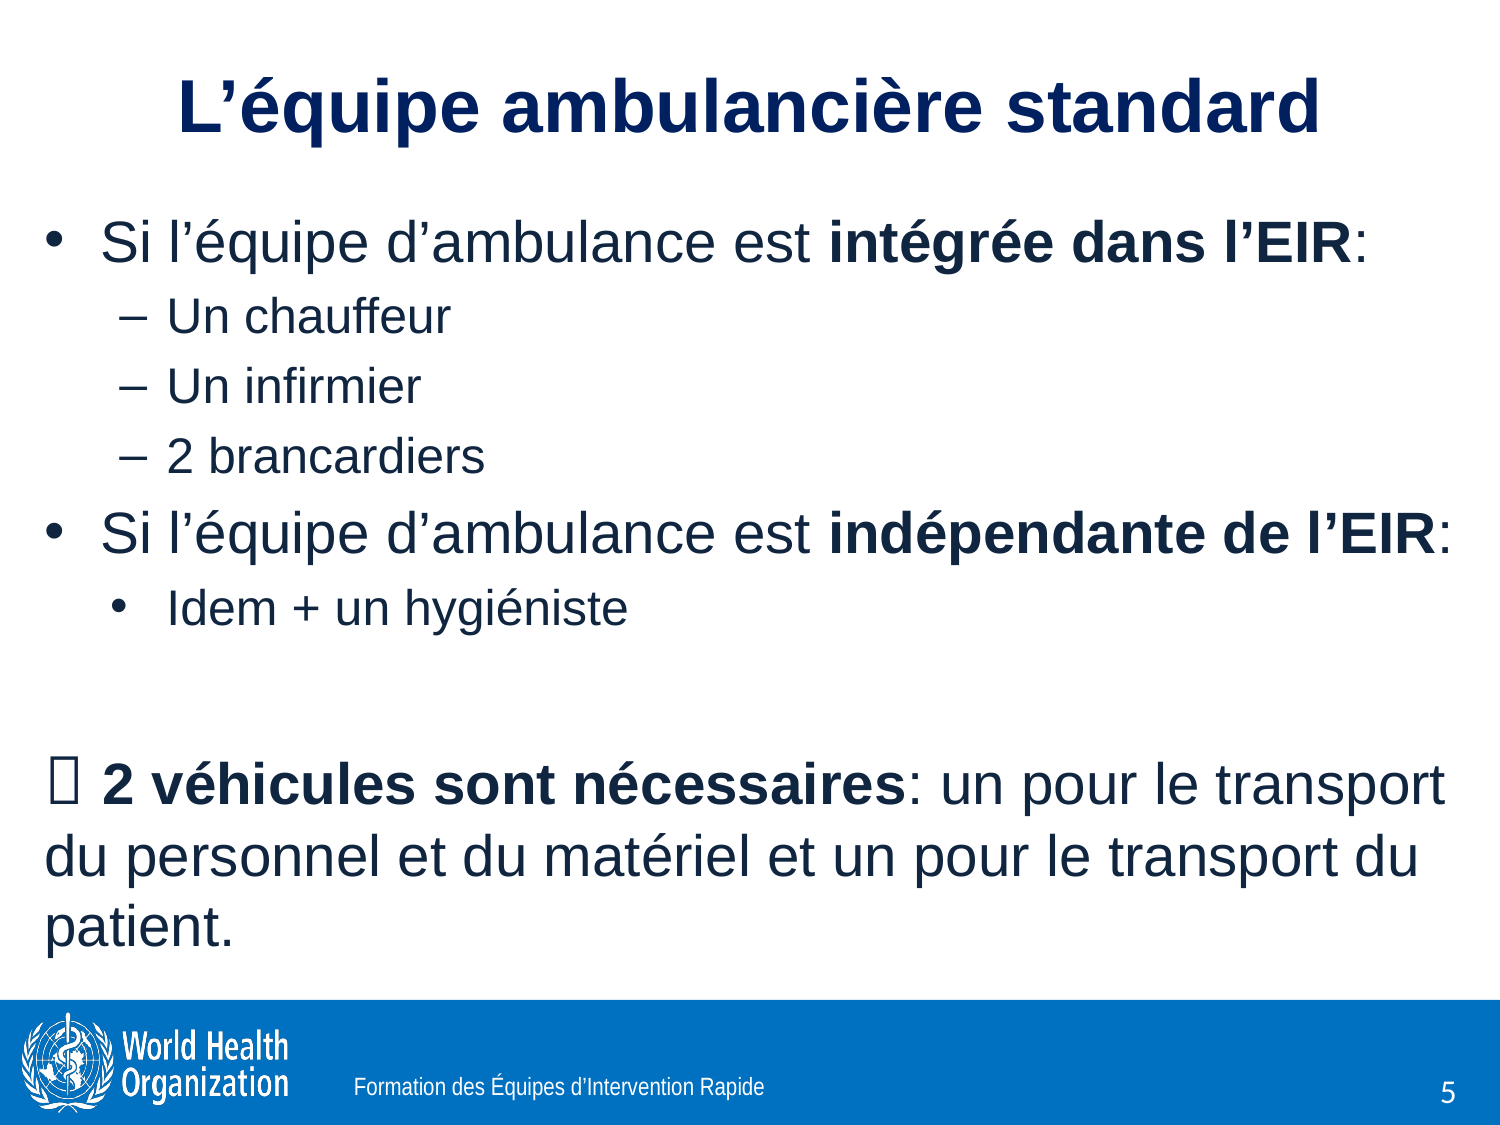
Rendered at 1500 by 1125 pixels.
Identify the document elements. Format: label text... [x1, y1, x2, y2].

title L’équipe ambulancière standard [75, 8, 1425, 196]
list Si l’équipe d’ambulance est intégrée dans l’EIR: Un chauffeur Un infirmier 2 brancardiers Si l’équipe d’ambulance est indépendante de l’EIR: Idem + un hygiéniste  2 véhicules sont nécessaires: un pour le transport du personnel et du matériel et un pour le transport du patient. [29, 196, 1471, 1005]
picture [21, 1012, 288, 1113]
